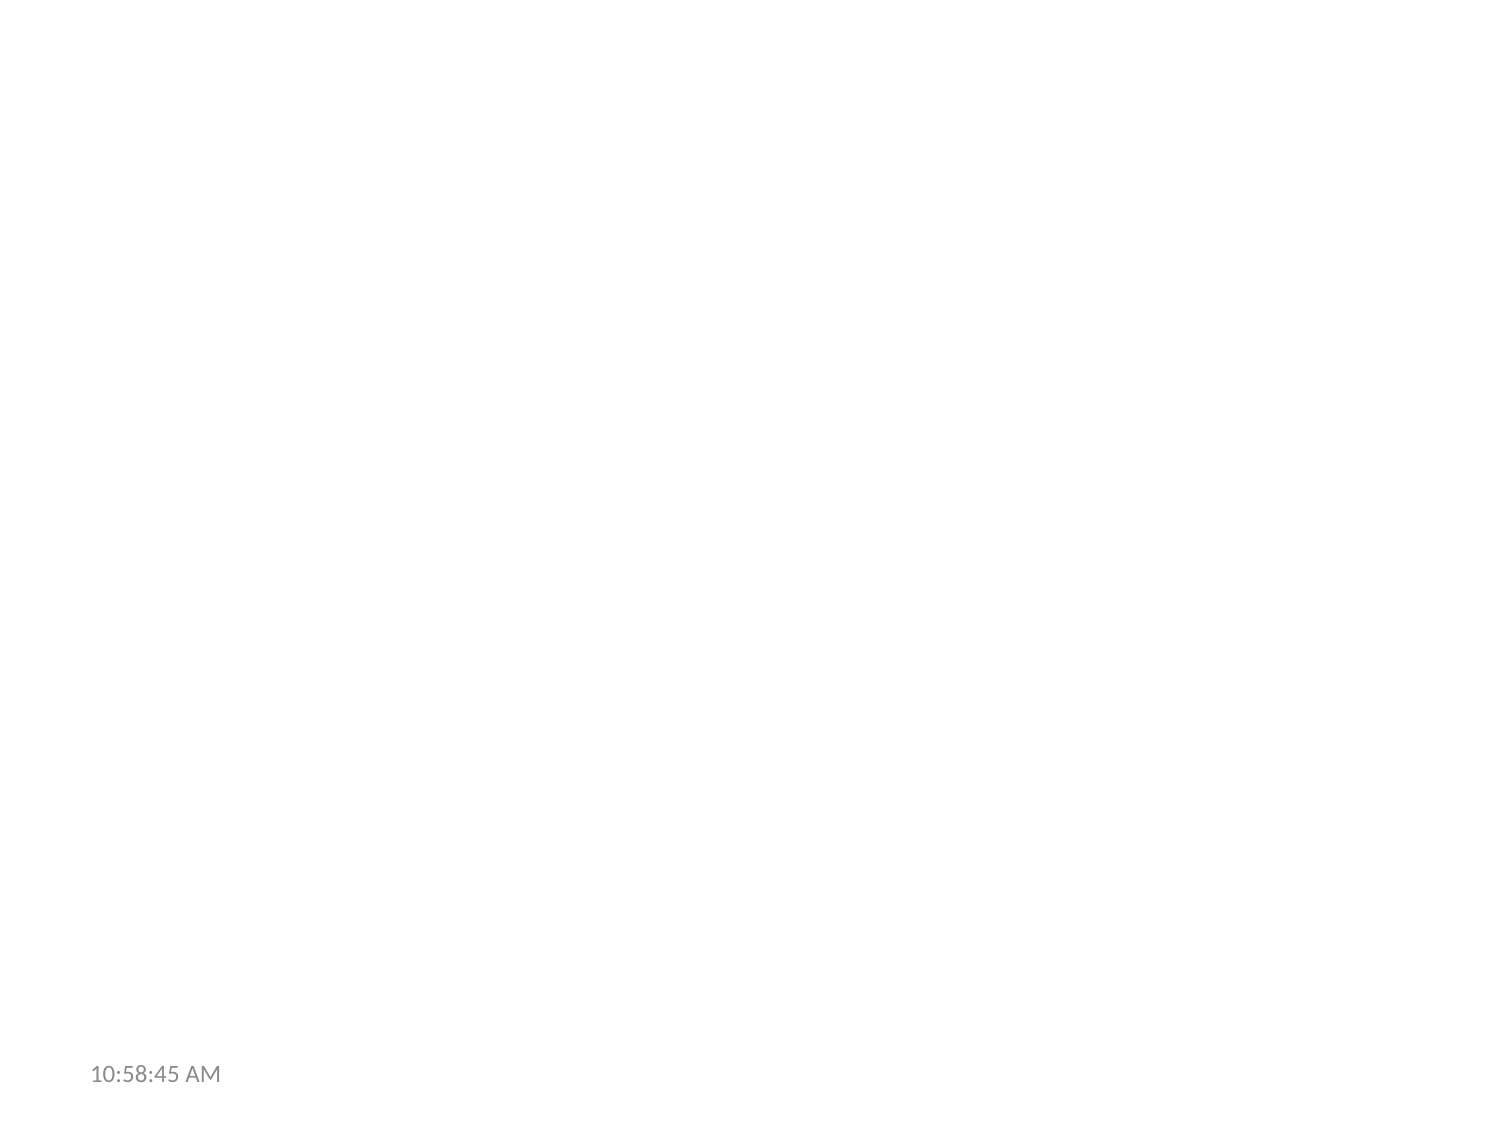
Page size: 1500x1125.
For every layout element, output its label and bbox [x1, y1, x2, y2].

slide_number [75, 1042, 425, 1103]
